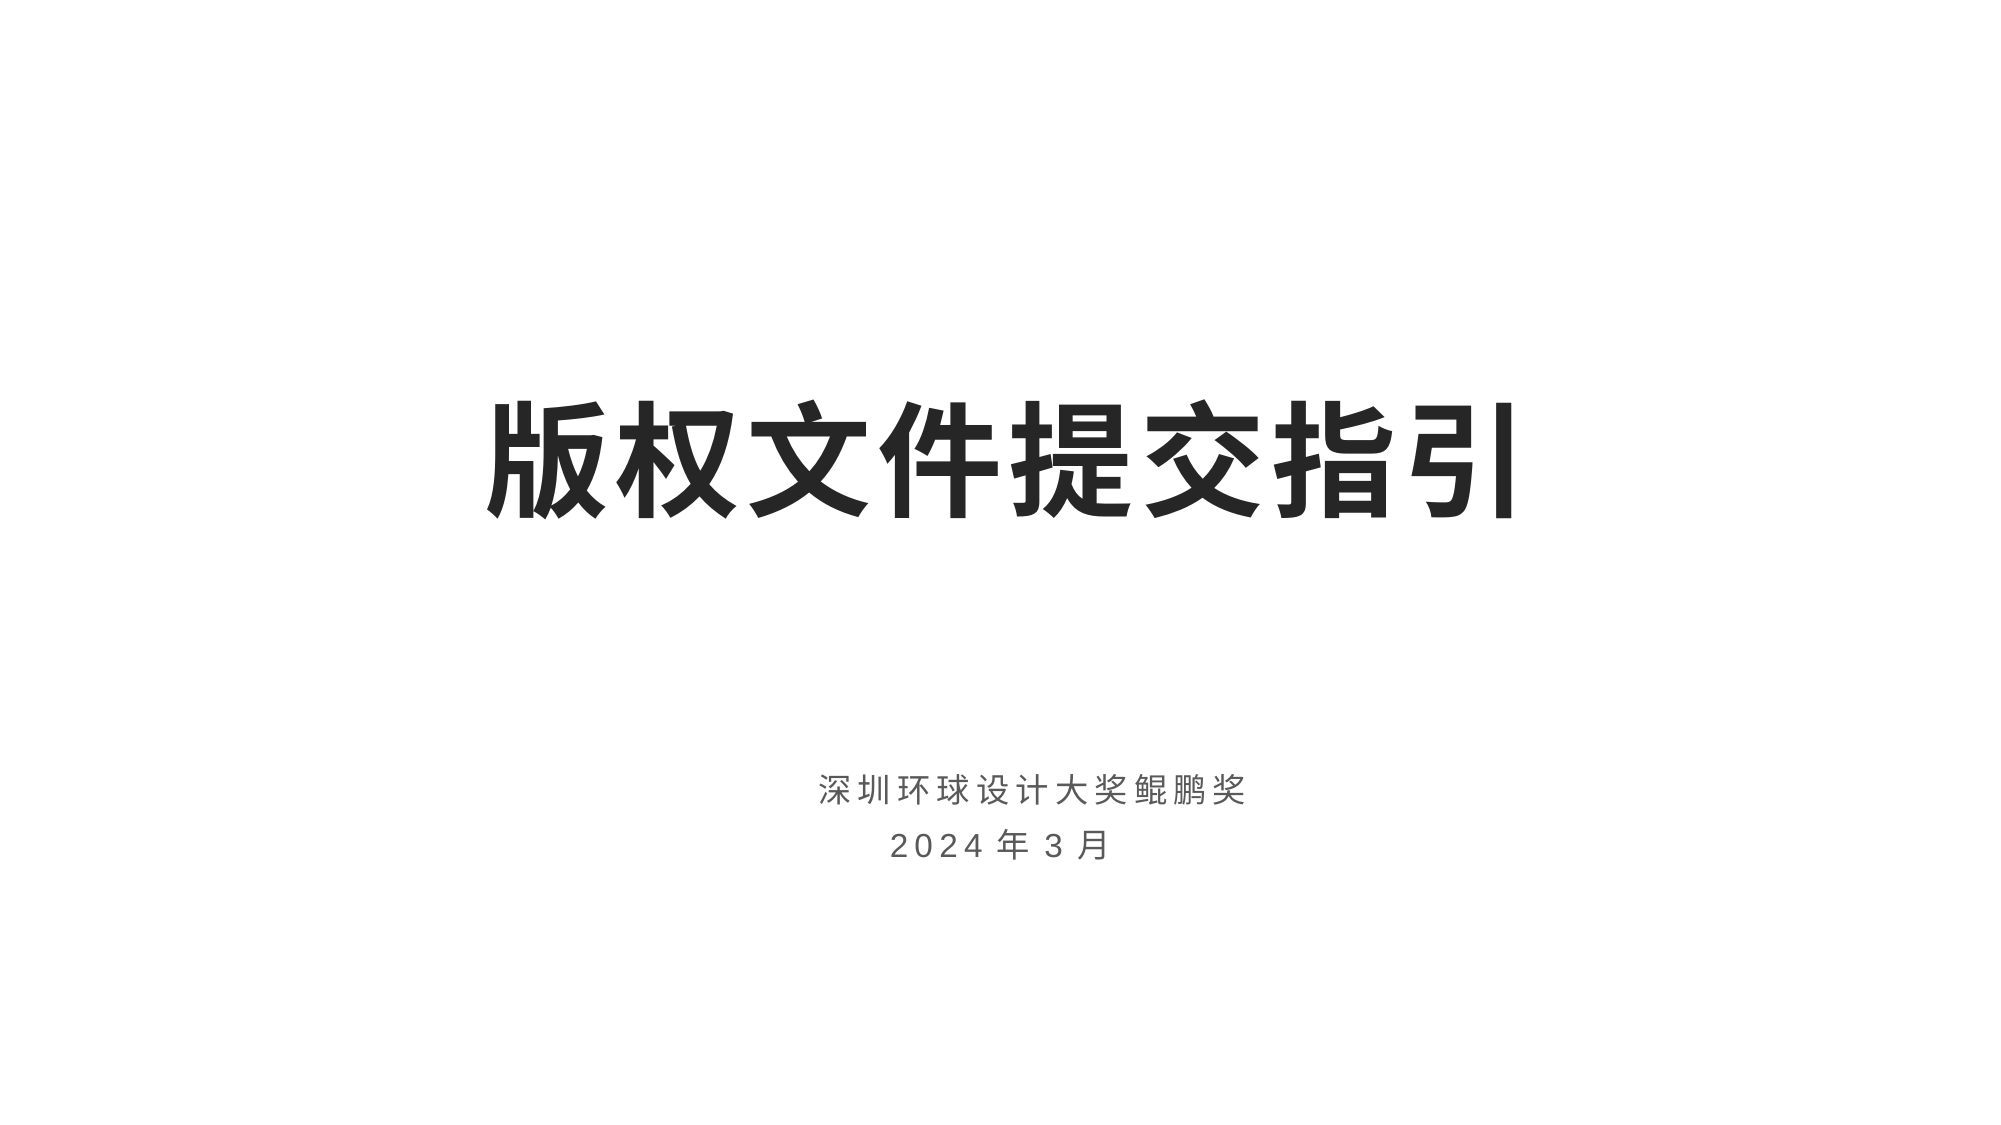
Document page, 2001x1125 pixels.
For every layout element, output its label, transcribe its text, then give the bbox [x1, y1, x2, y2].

title 版权文件提交指引 [100, 185, 1900, 539]
text_box 2024年3月 [633, 816, 1367, 873]
text_box 深圳环球设计大奖鲲鹏奖 [666, 761, 1400, 817]
